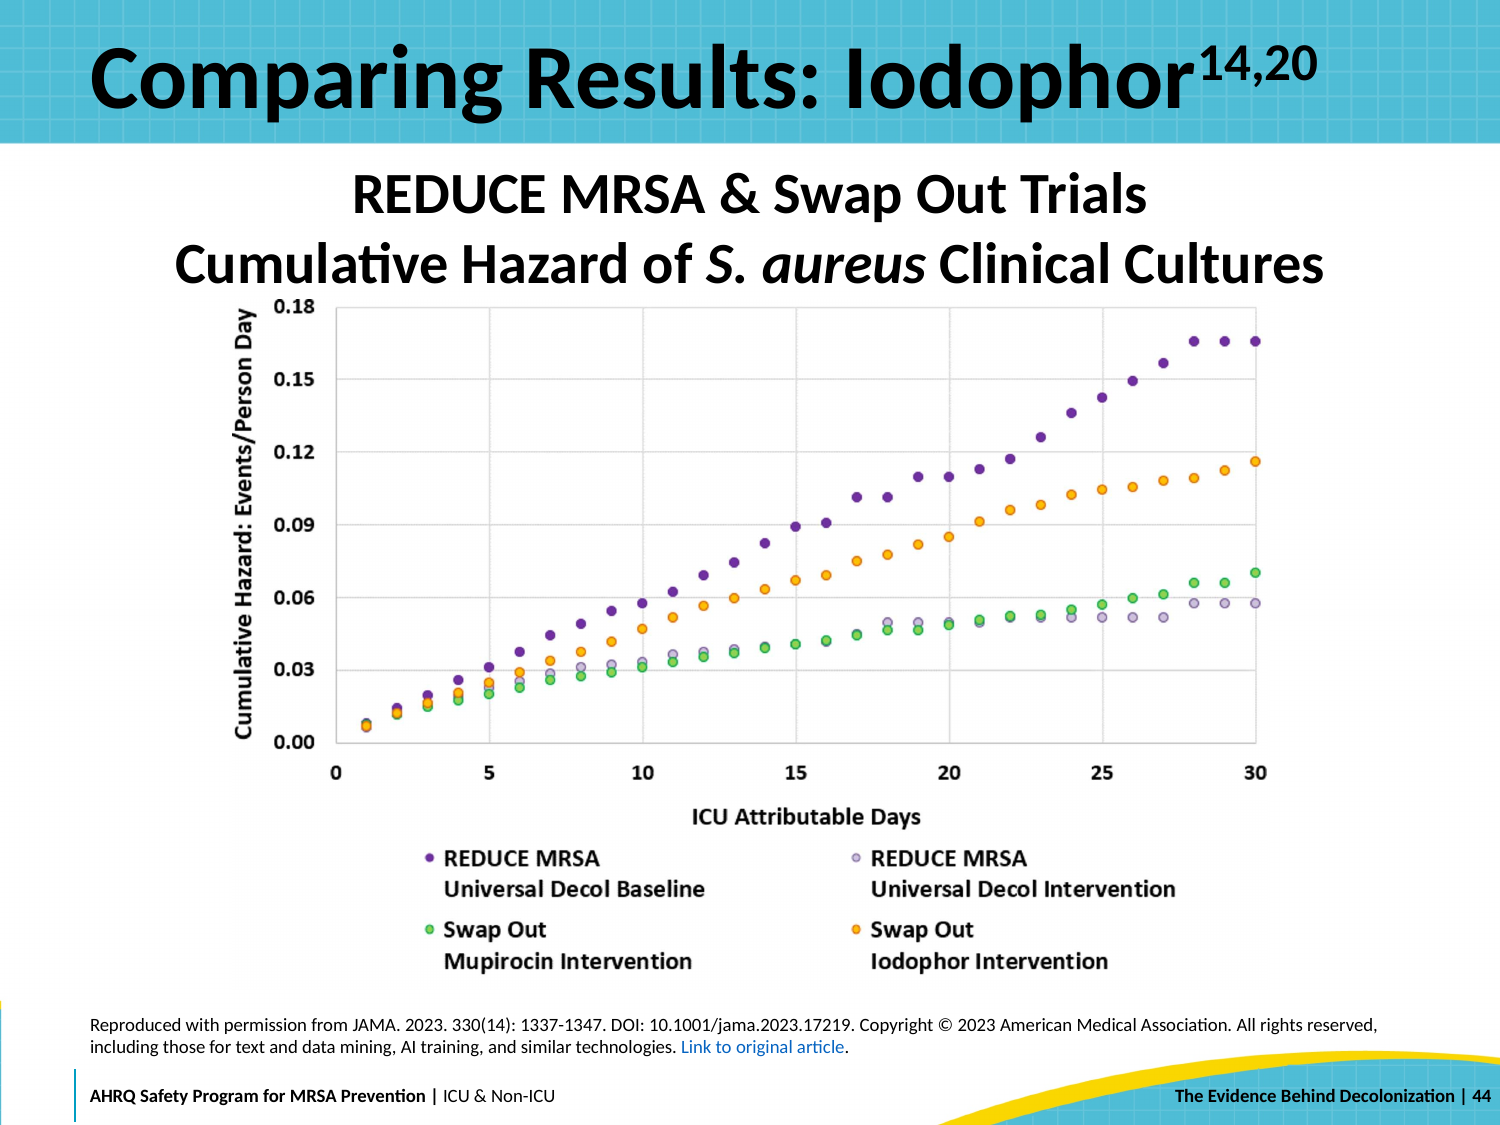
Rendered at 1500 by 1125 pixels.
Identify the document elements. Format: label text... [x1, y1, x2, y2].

list REDUCE MRSA & Swap Out Trials Cumulative Hazard of S. aureus Clinical Cultures [75, 149, 1425, 300]
picture [0, 0, 1500, 1125]
slide_number | 44 [1455, 1065, 1500, 1125]
title Comparing Results: Iodophor14,20 [75, 0, 1425, 149]
list Reproduced with permission from JAMA. 2023. 330(14): 1337-1347. DOI: 10.1001/jama.2023.17219. Copyright © 2023 American Medical Association. All rights reserved, including those for text and data mining, AI training, and similar technologies. Link to original article. [75, 1005, 1425, 1125]
